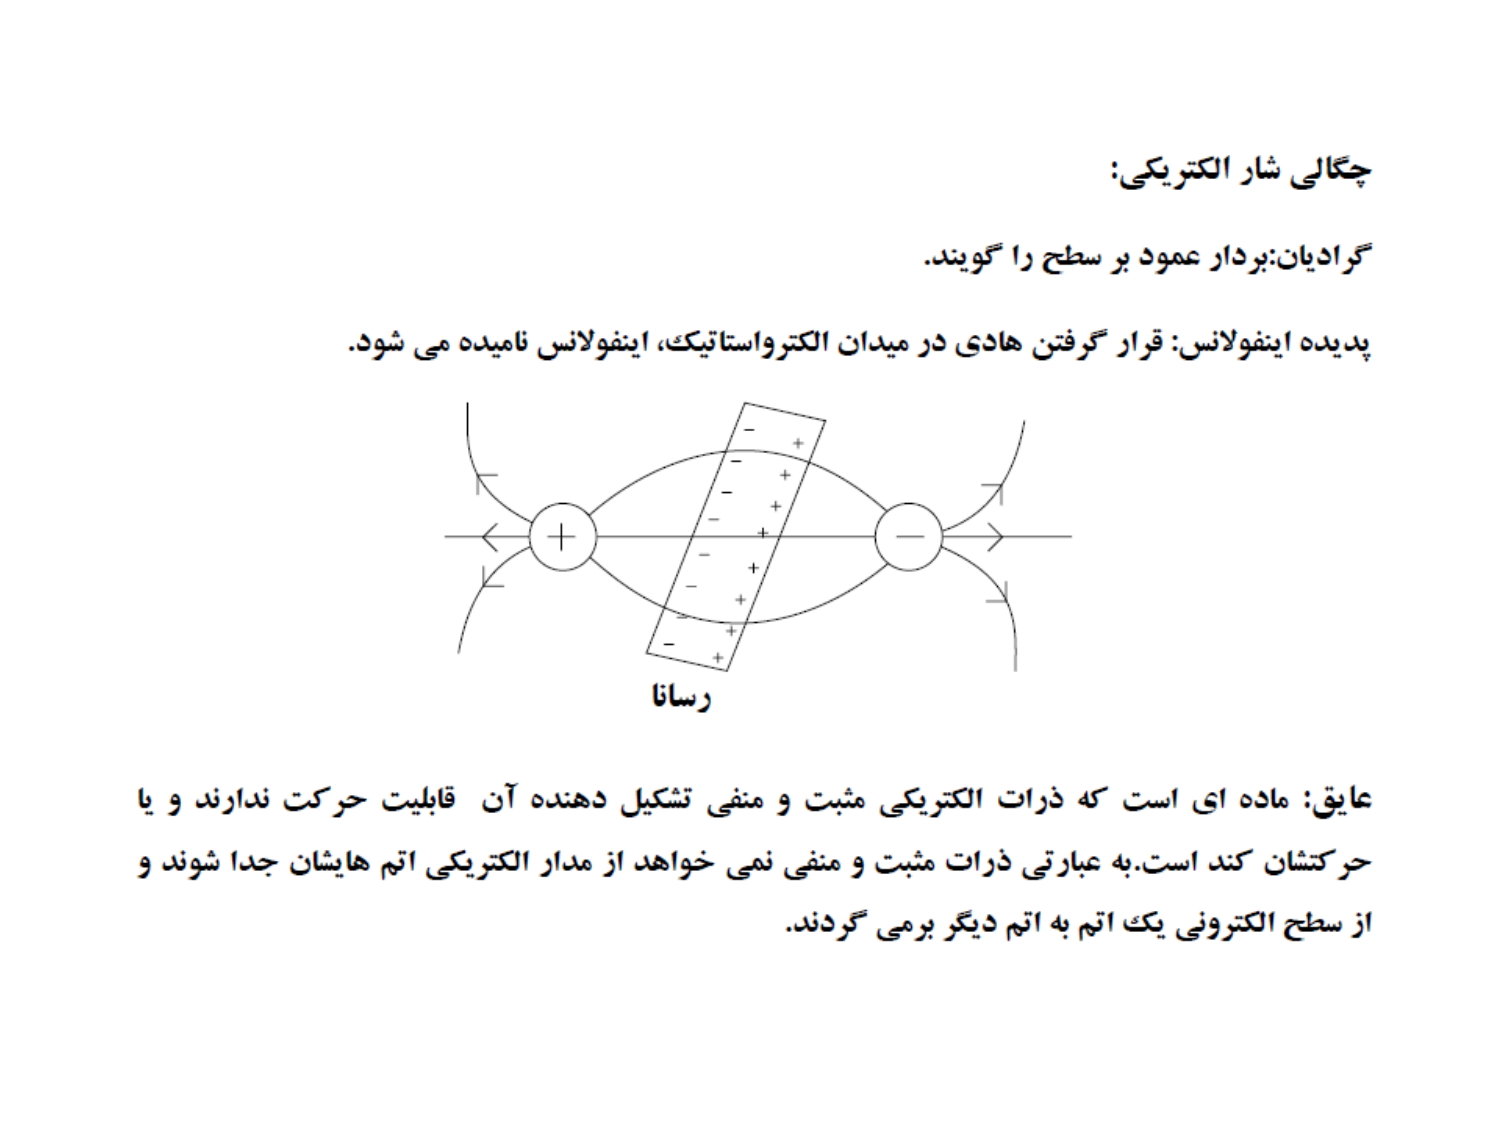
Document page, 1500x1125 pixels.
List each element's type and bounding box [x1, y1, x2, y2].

picture [120, 143, 1380, 982]
